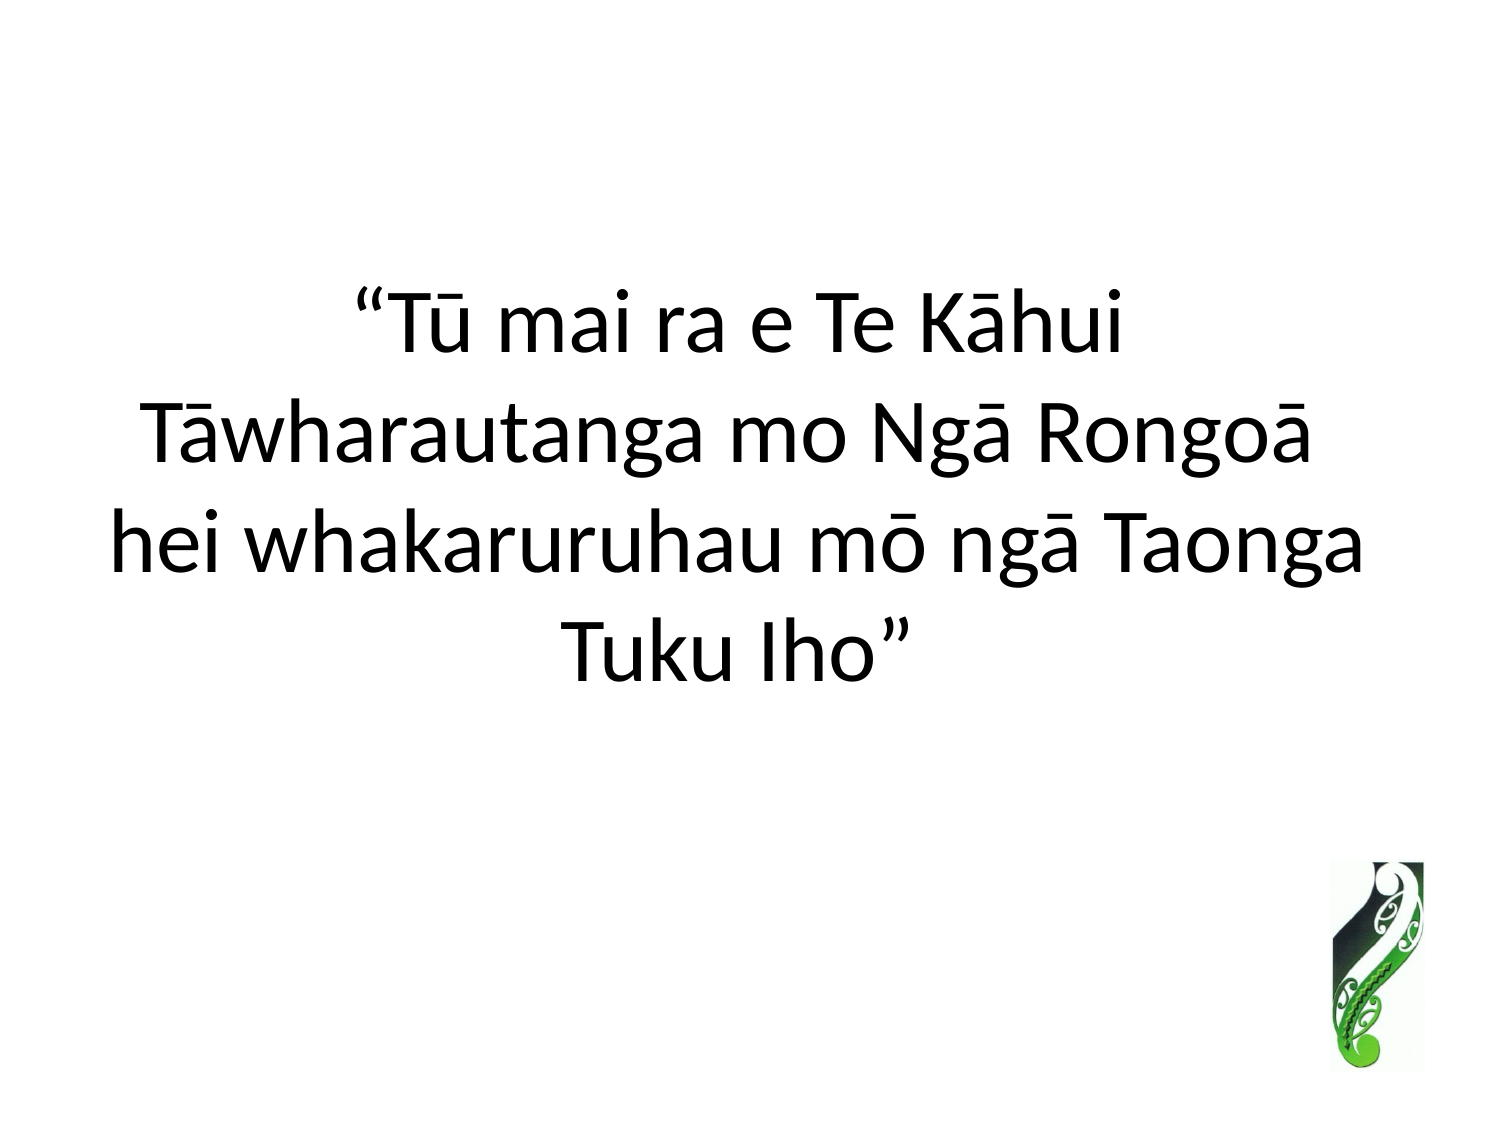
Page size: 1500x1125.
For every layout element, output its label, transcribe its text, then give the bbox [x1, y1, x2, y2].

picture [1330, 859, 1426, 1073]
text_box “Tū mai ra e Te Kāhui Tāwharautanga mo Ngā Rongoā hei whakaruruhau mō ngā Taonga Tuku Iho” [53, 208, 1424, 753]
